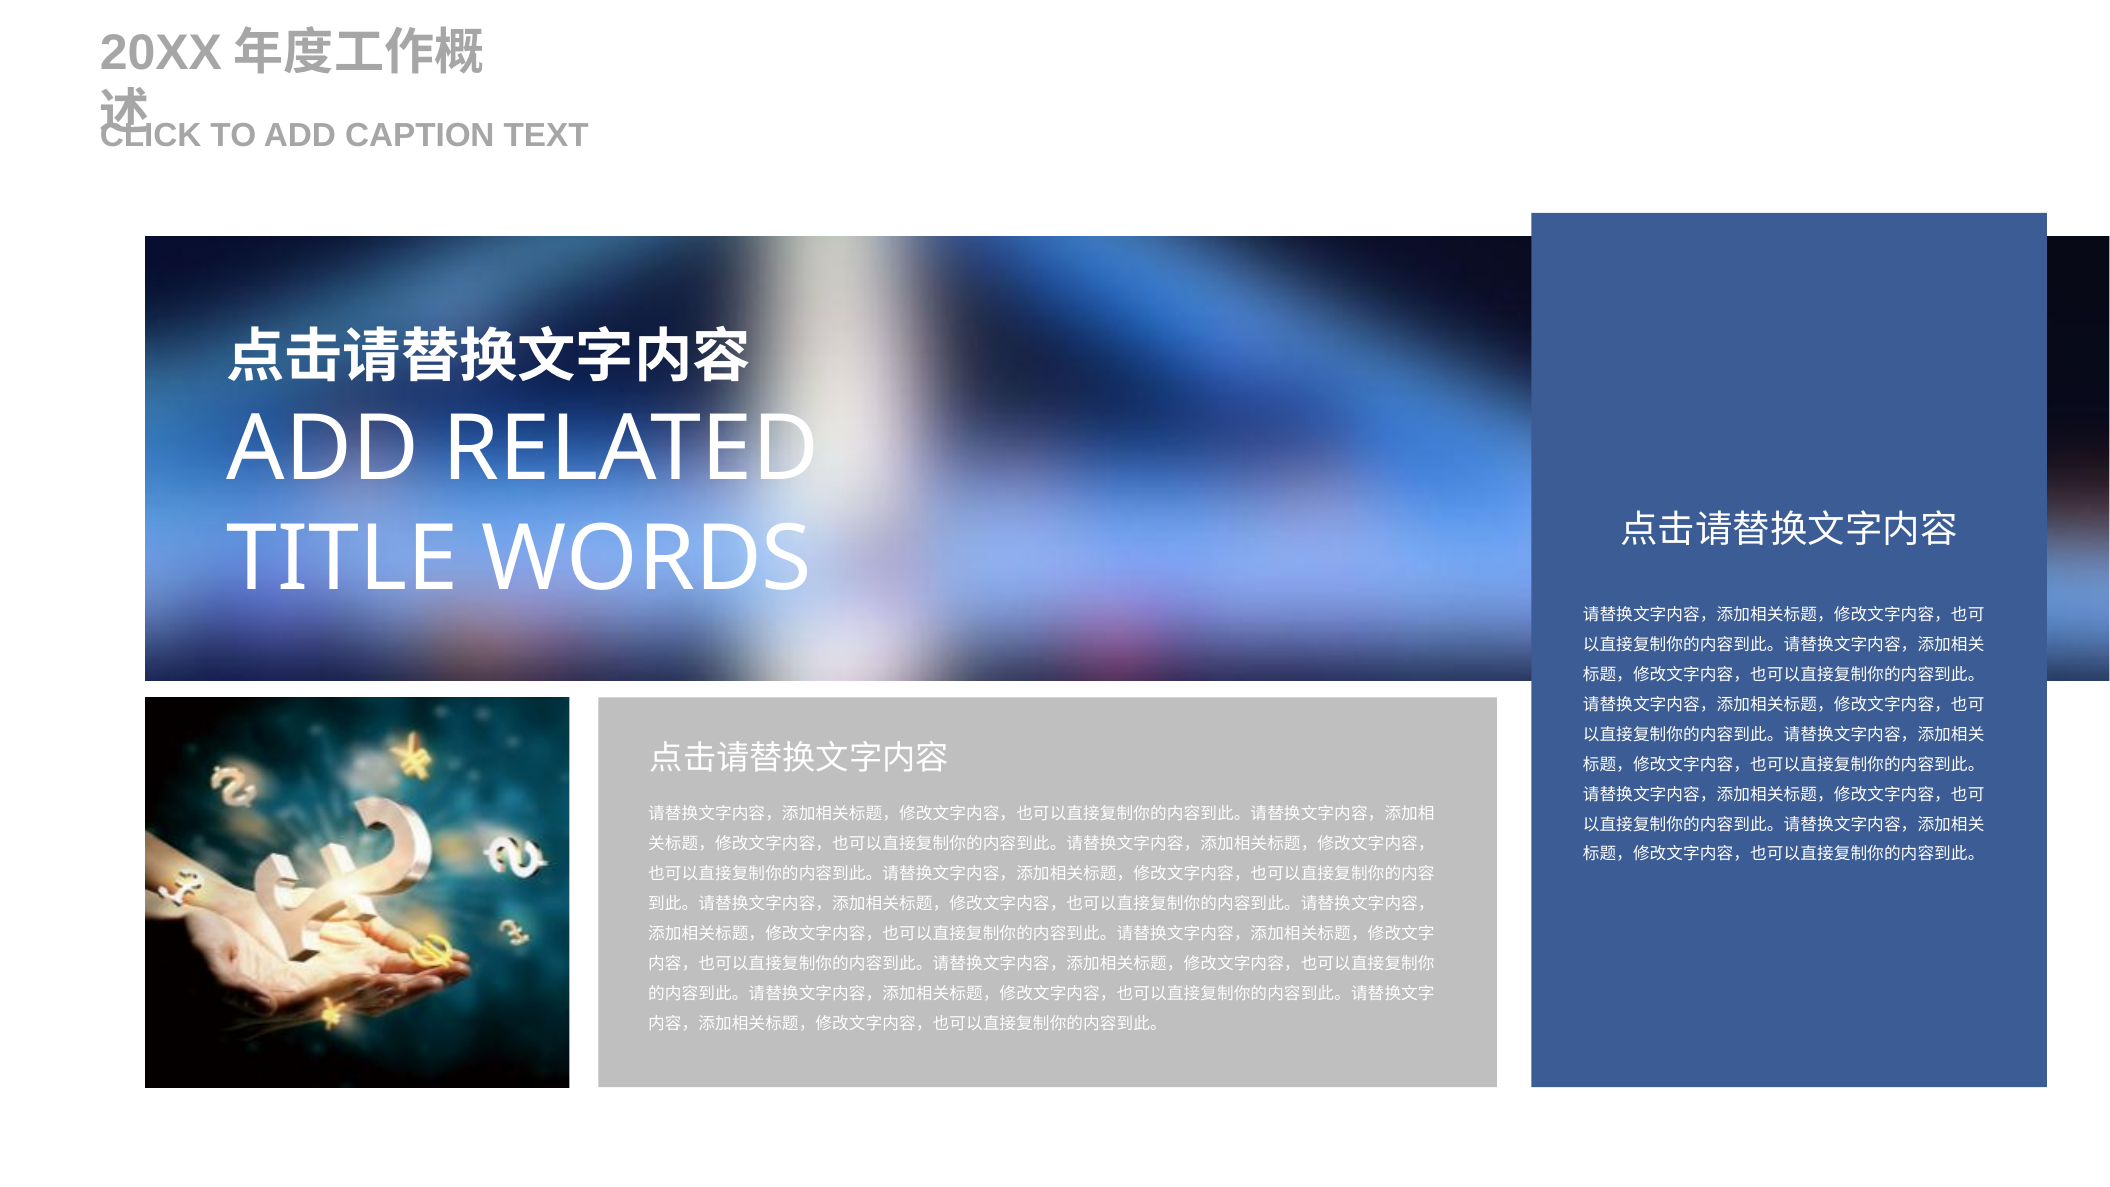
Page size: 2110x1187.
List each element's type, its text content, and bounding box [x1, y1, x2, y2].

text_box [598, 697, 1497, 1088]
text_box [144, 236, 1530, 682]
text_box 20XX年度工作概述 [99, 19, 534, 113]
text_box [144, 696, 570, 1088]
text_box 请替换文字内容，添加相关标题，修改文字内容，也可以直接复制你的内容到此。请替换文字内容，添加相关标题，修改文字内容，也可以直接复制你的内容到此。请替换文字内容，添加相关标题，修改文字内容，也可以直接复制你的内容到此。请替换文字内容，添加相关标题，修改文字内容，也可以直接复制你的内容到此。请替换文字内容，添加相关标题，修改文字内容，也可以直接复制你的内容到此。请替换文字内容，添加相关标题，修改文字内容，也可以直接复制你的内容到此。 [1582, 593, 1996, 864]
text_box CLICK TO ADD CAPTION TEXT [99, 113, 629, 154]
text_box [2048, 236, 2110, 682]
text_box 点击请替换文字内容 ADD RELATED TITLE WORDS [226, 317, 912, 608]
text_box [1530, 212, 2048, 1088]
text_box 点击请替换文字内容 [1594, 504, 1984, 550]
